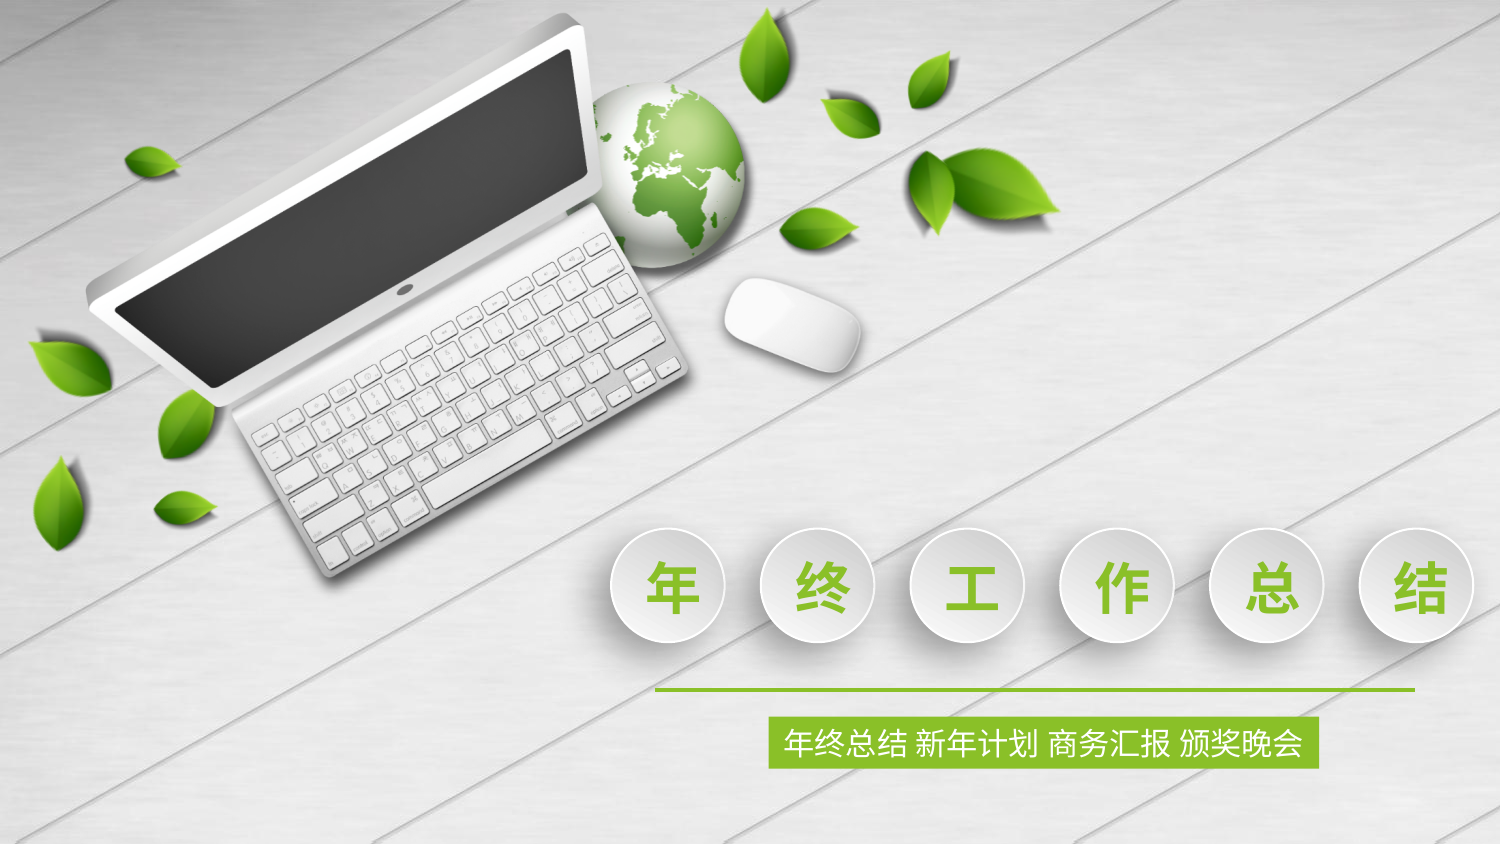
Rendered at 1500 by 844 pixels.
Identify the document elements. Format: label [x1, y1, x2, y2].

text_box [1060, 528, 1174, 643]
text_box [1209, 528, 1324, 643]
text_box [910, 528, 1025, 643]
text_box [1359, 528, 1474, 643]
text_box [611, 604, 725, 643]
picture [0, 0, 1500, 844]
text_box [760, 604, 875, 643]
